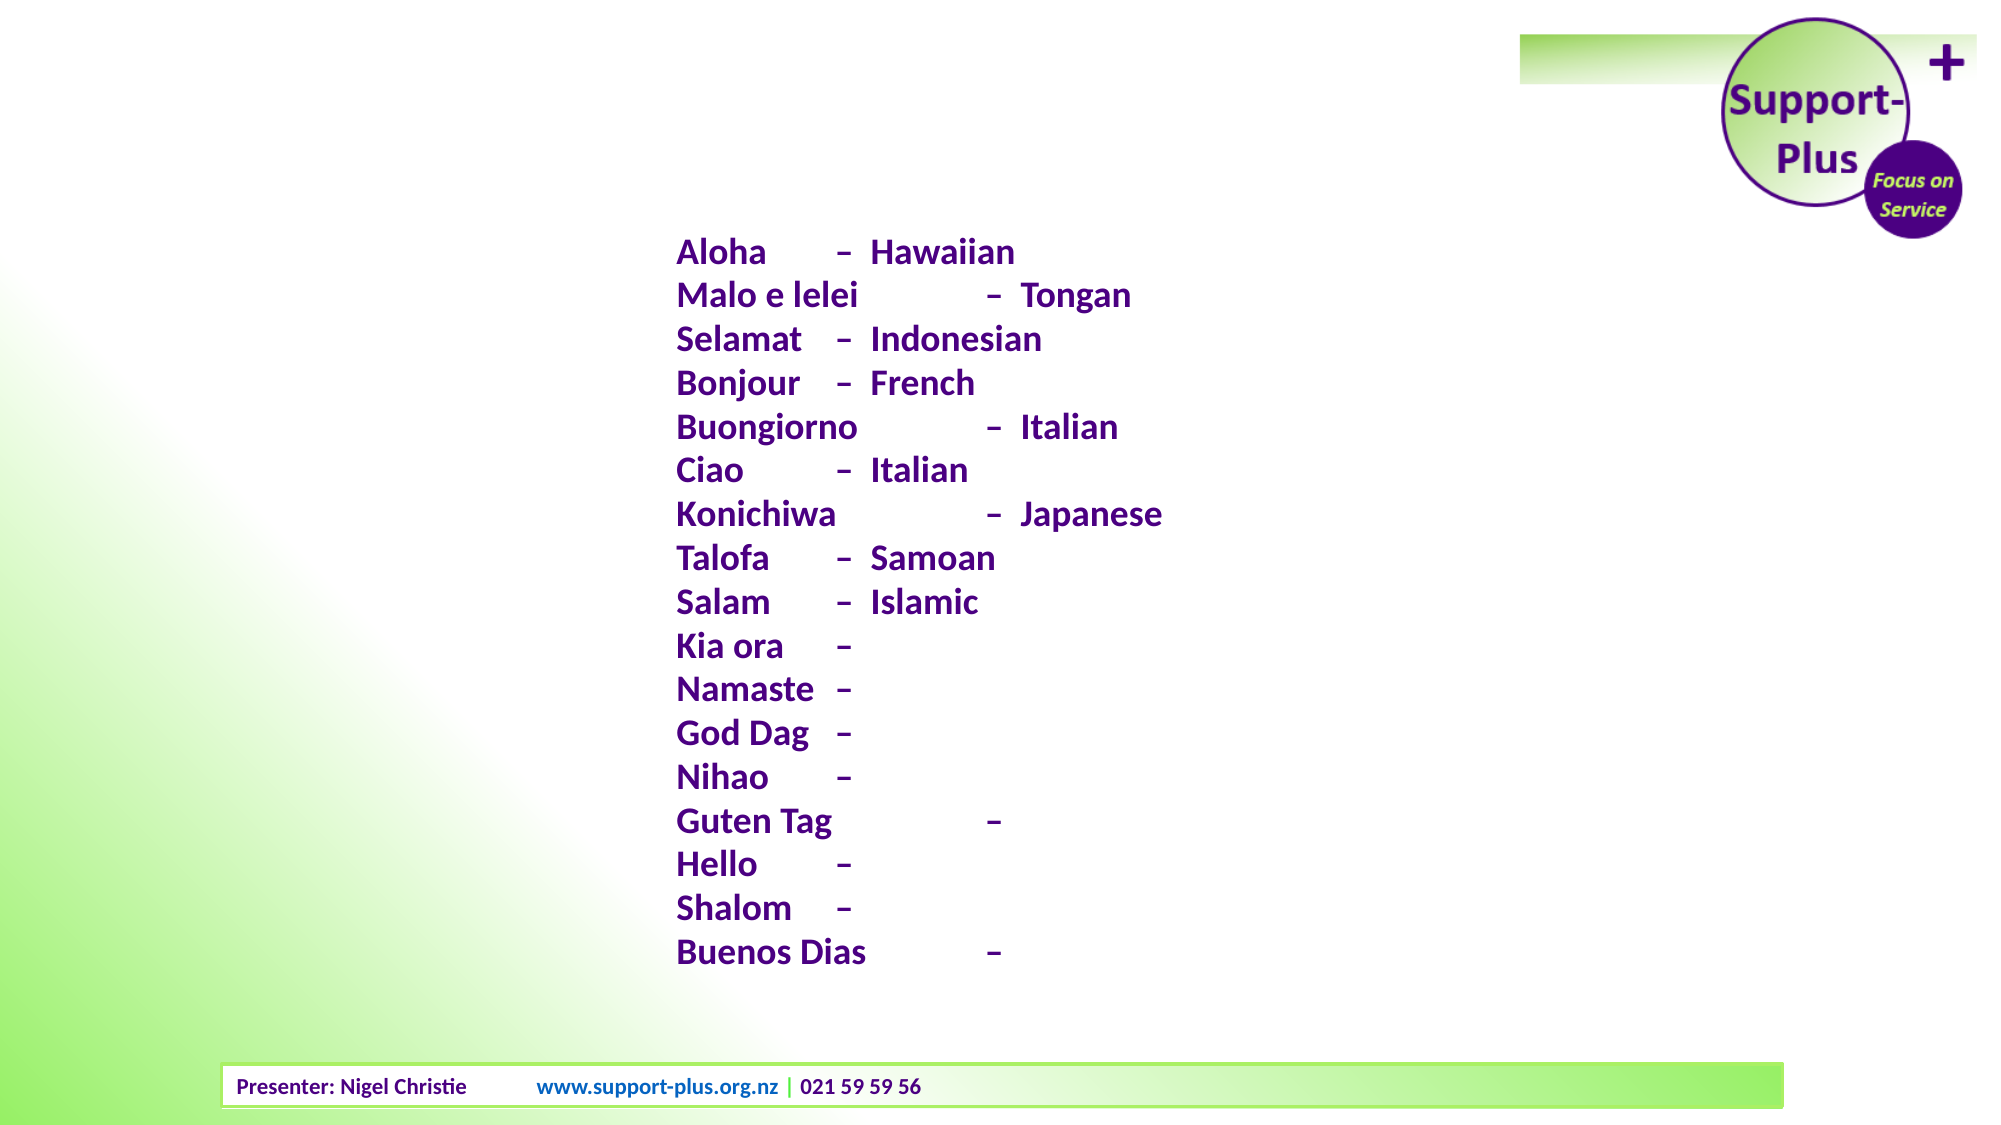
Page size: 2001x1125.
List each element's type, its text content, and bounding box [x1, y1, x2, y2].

picture [1514, 15, 1983, 246]
text_box Presenter: Nigel Christie www.support-plus.org.nz | 021 59 59 56 [221, 1063, 1783, 1107]
text_box Aloha – Hawaiian Malo e lelei – Tongan Selamat – Indonesian Bonjour – French Buongiorno – Italian Ciao – Italian Konichiwa – Japanese Talofa – Samoan Salam – Islamic Kia ora – Namaste – God Dag – Nihao – Guten Tag – Hello – Shalom – Buenos Dias – [500, 239, 1500, 980]
